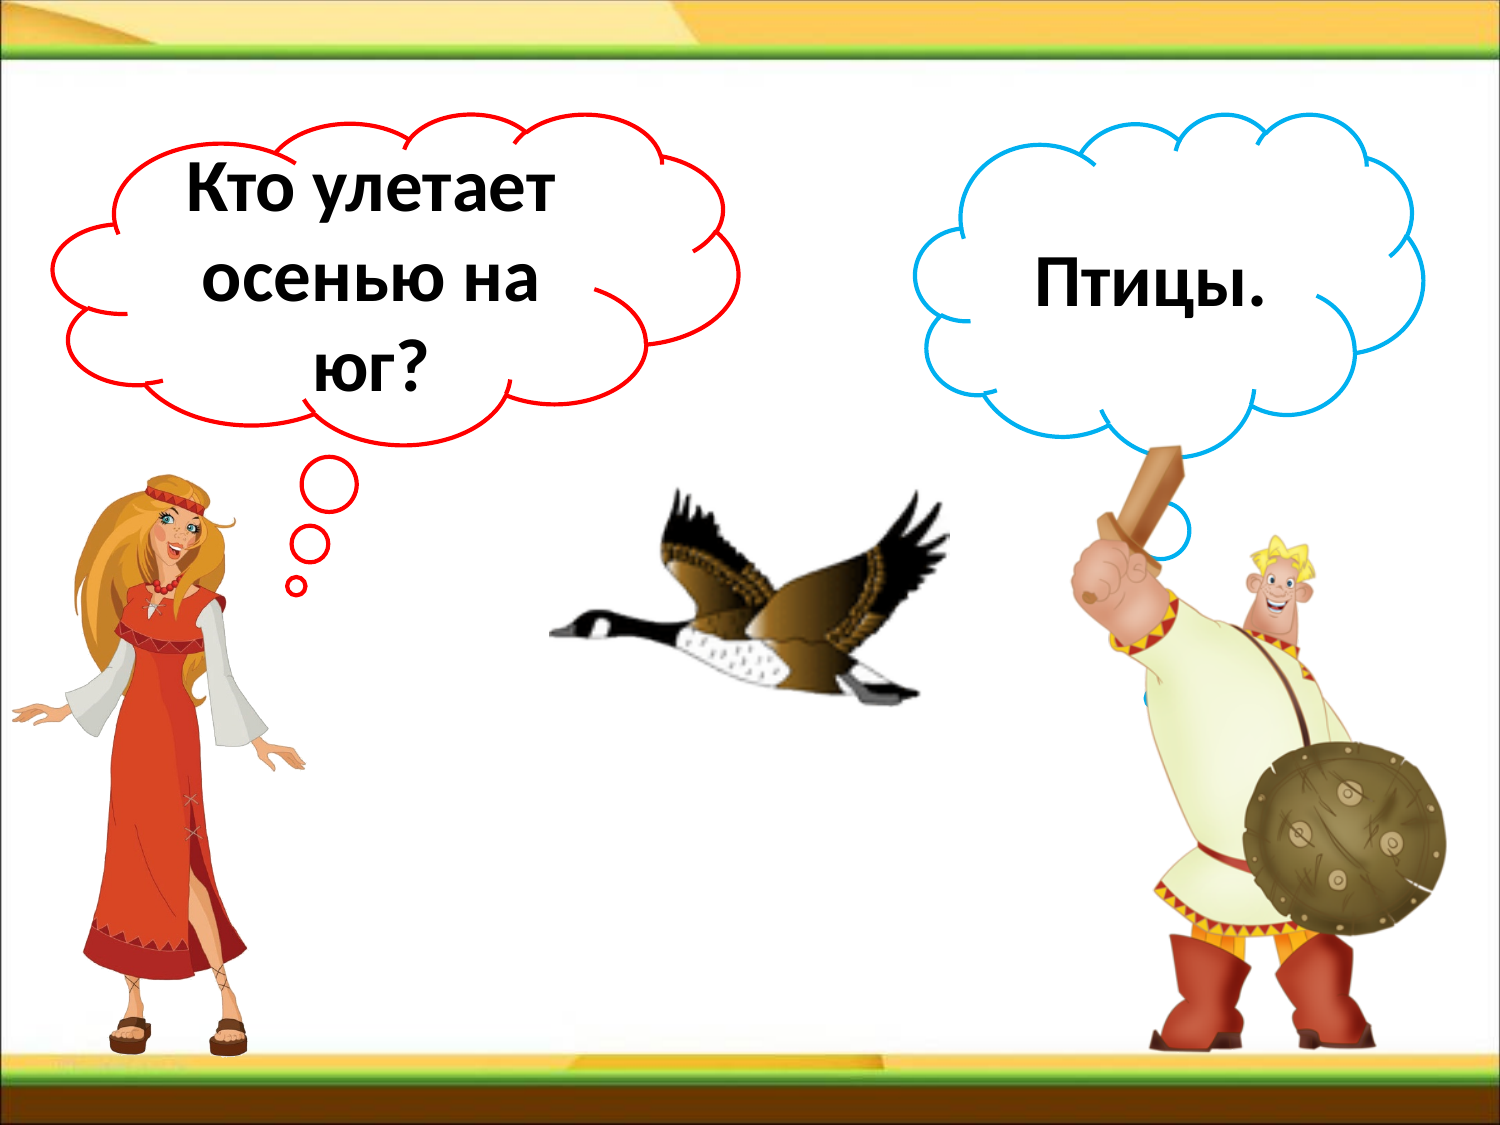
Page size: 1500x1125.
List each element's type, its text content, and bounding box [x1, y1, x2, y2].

text_box Кто улетает осенью на юг? [330, 454, 359, 514]
text_box Птицы. [912, 112, 1426, 439]
picture [0, 0, 1500, 1125]
text_box Кто улетает осенью на юг? [50, 112, 741, 448]
